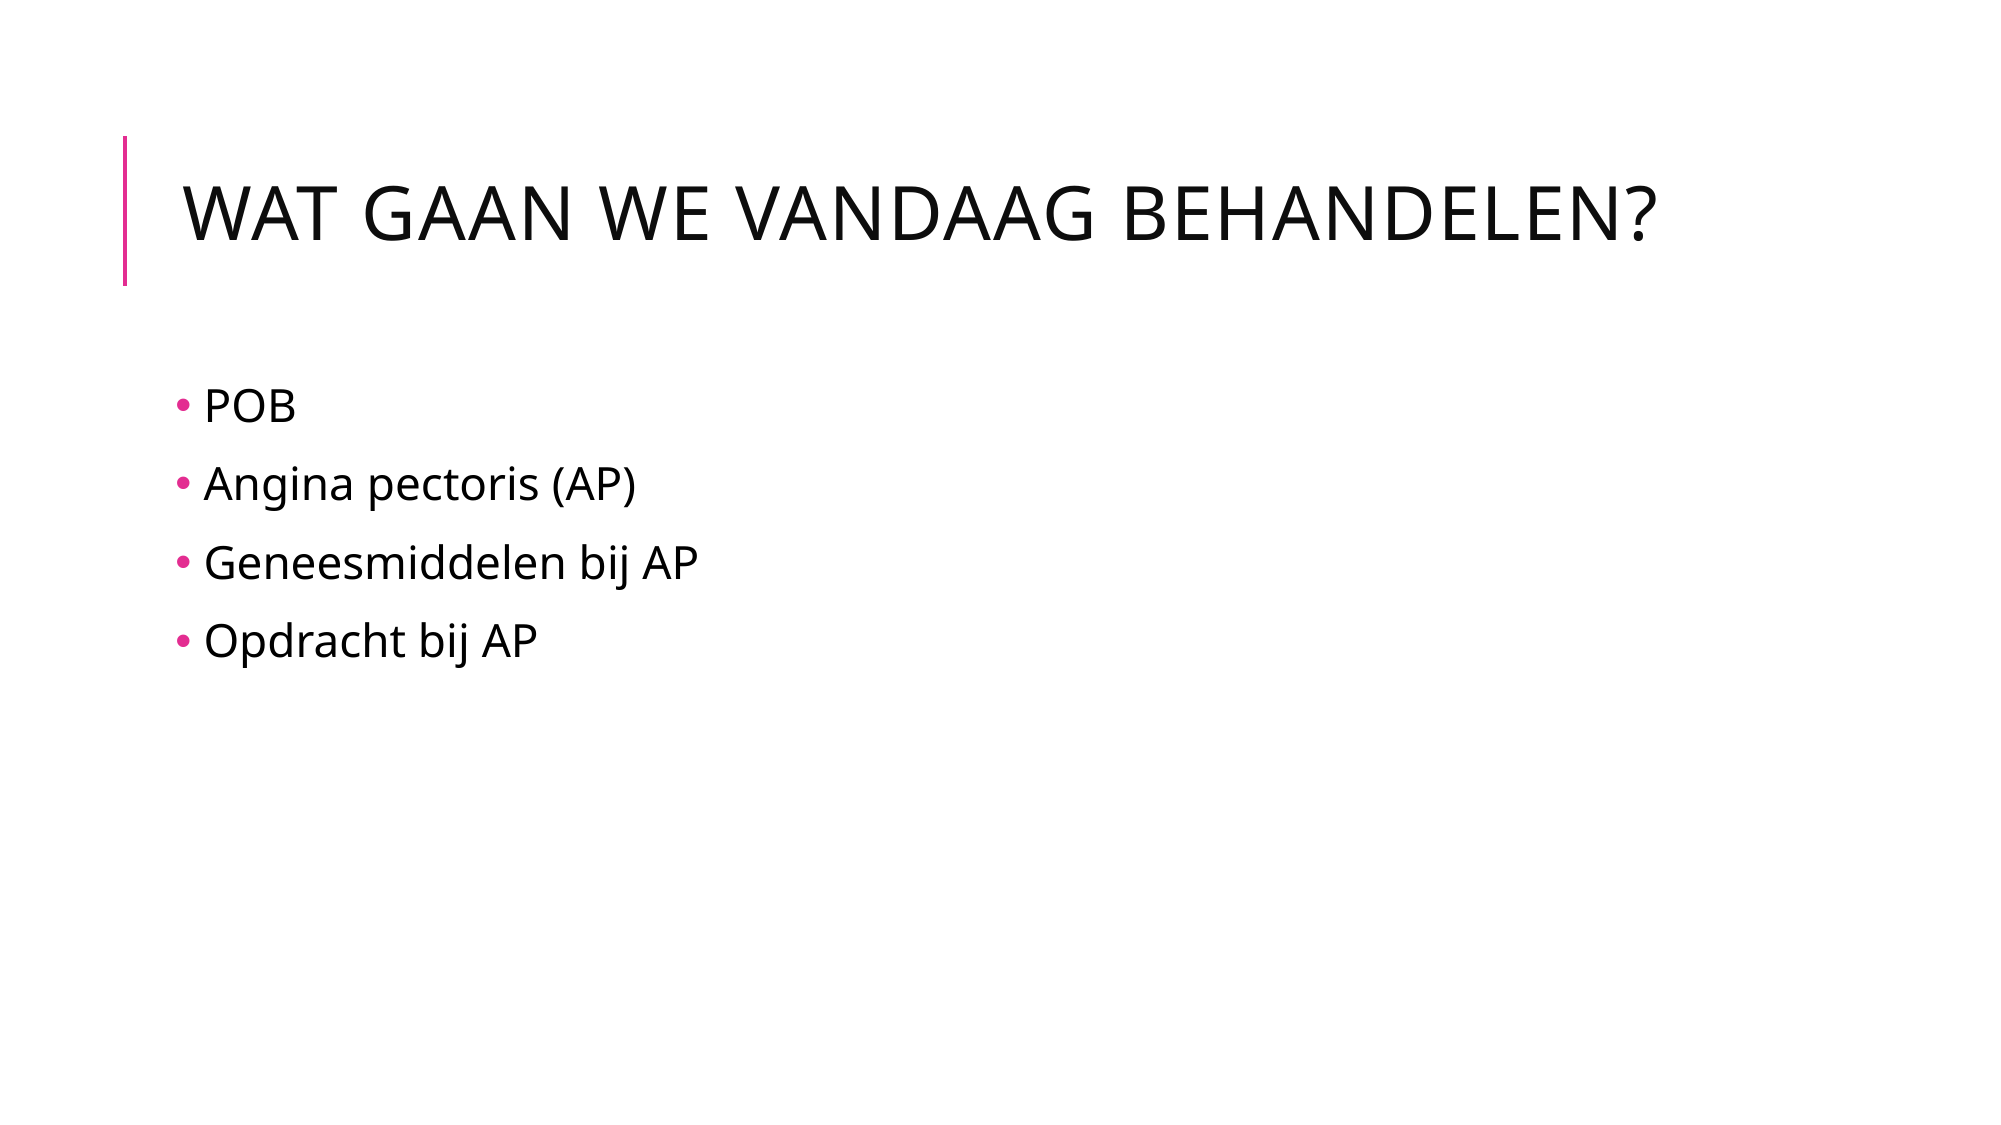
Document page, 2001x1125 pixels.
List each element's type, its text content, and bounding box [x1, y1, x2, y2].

title Wat gaan we vandaag behandelen? [168, 96, 1763, 342]
list POB Angina pectoris (AP) Geneesmiddelen bij AP Opdracht bij AP [168, 375, 1763, 1035]
